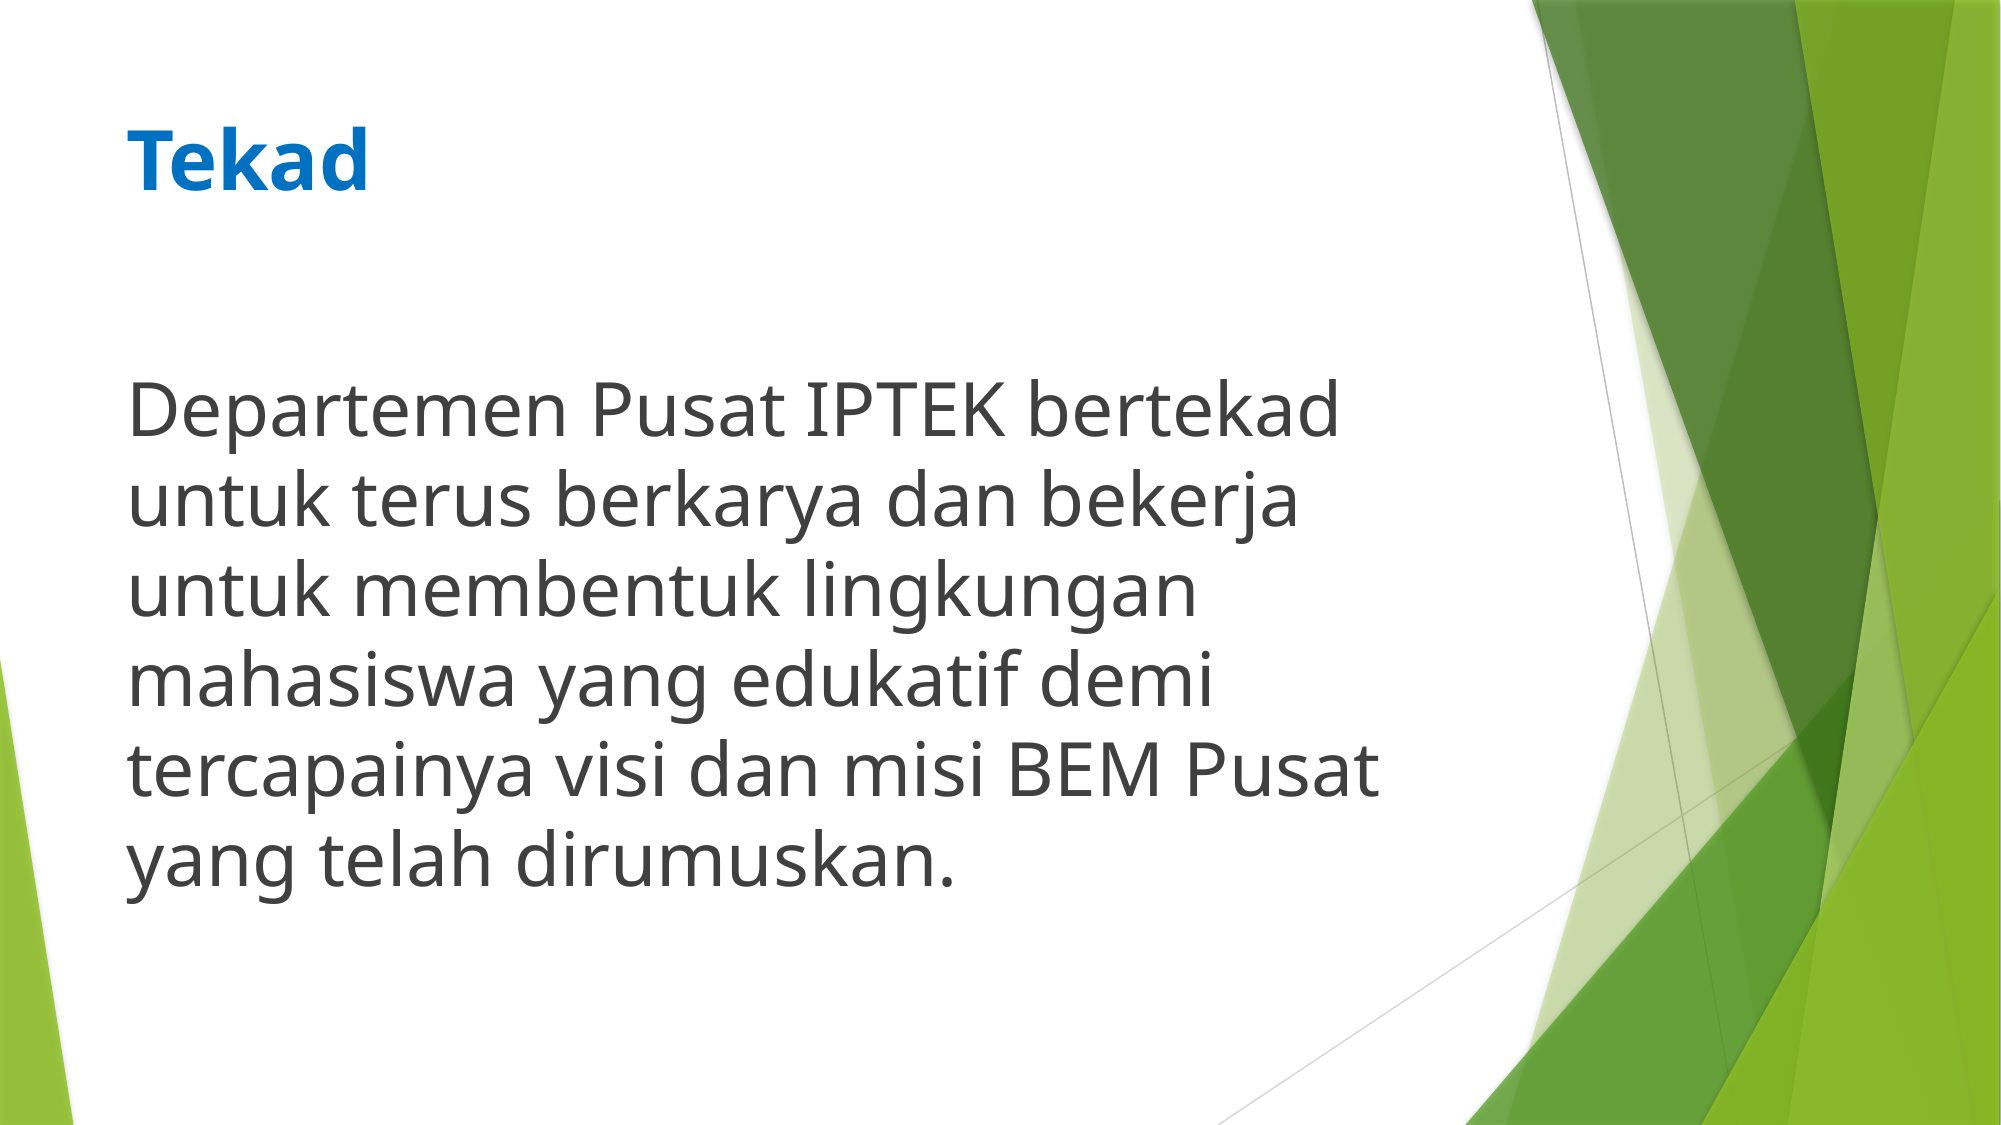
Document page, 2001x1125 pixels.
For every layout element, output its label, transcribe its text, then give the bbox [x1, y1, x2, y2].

list Departemen Pusat IPTEK bertekad untuk terus berkarya dan bekerja untuk membentuk lingkungan mahasiswa yang edukatif demi tercapainya visi dan misi BEM Pusat yang telah dirumuskan. [111, 354, 1522, 992]
title Tekad [111, 99, 1522, 317]
